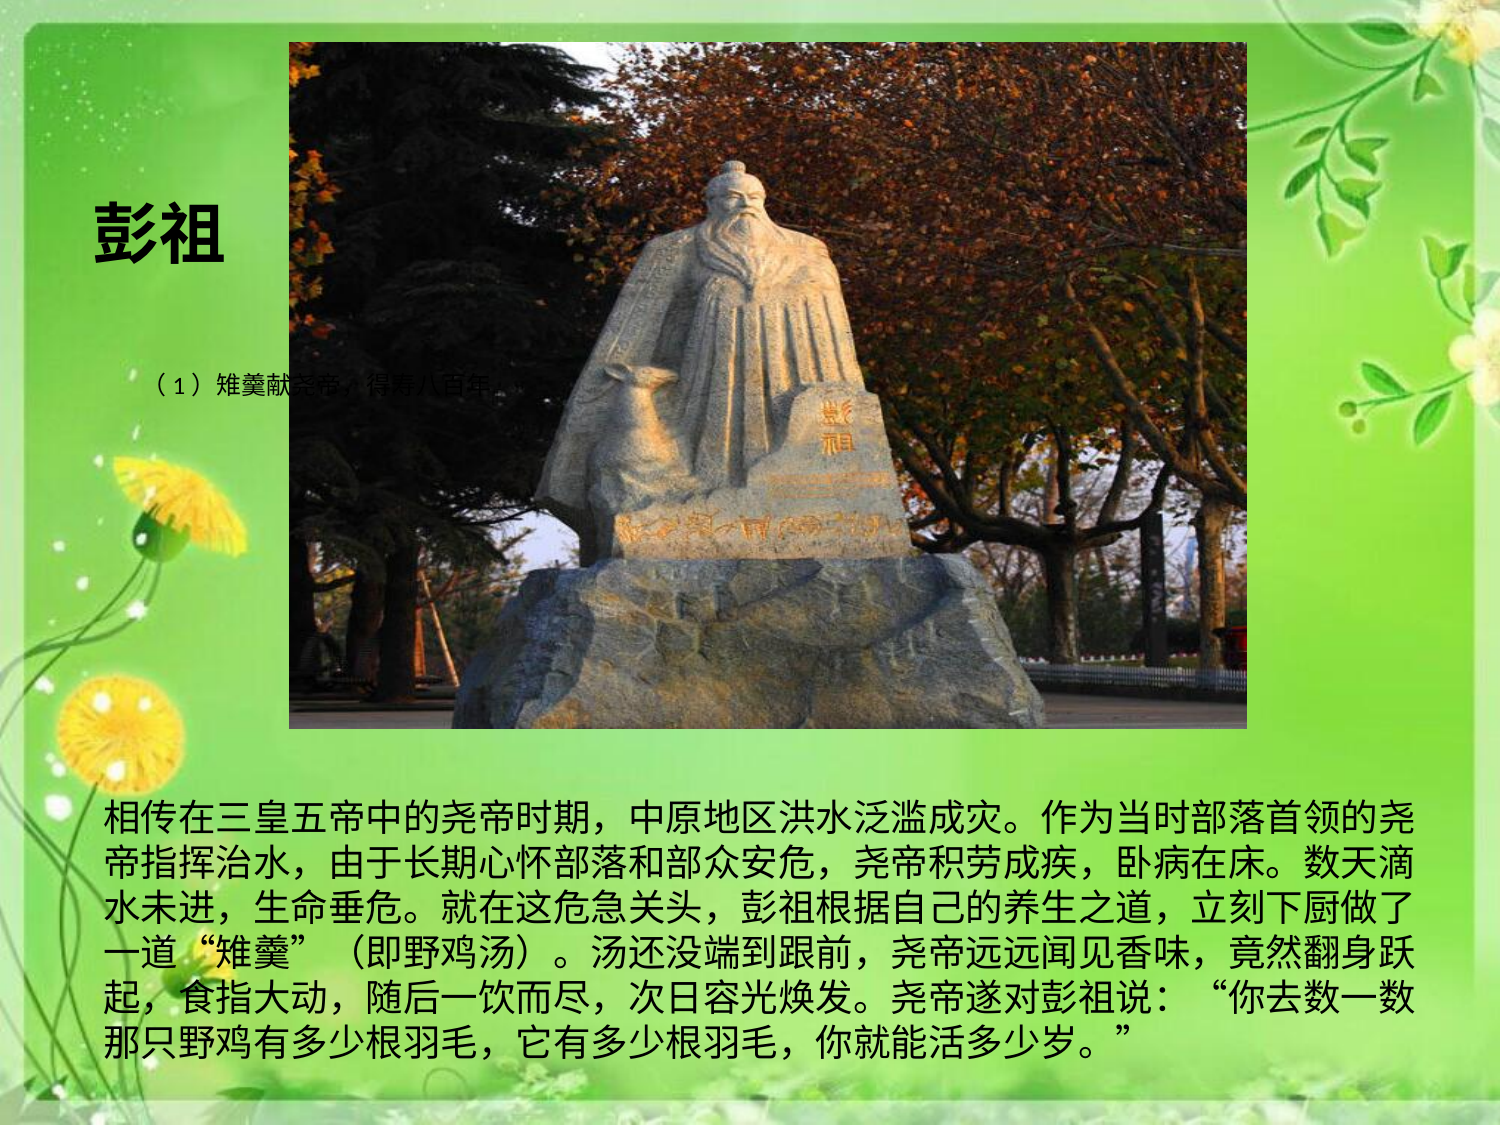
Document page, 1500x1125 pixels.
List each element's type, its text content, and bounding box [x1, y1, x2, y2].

text_box 相传在三皇五帝中的尧帝时期，中原地区洪水泛滥成灾。作为当时部落首领的尧帝指挥治水，由于长期心怀部落和部众安危，尧帝积劳成疾，卧病在床。数天滴水未进，生命垂危。就在这危急关头，彭祖根据自己的养生之道，立刻下厨做了一道“雉羹”（即野鸡汤）。汤还没端到跟前，尧帝远远闻见香味，竟然翻身跃起，食指大动，随后一饮而尽，次日容光焕发。尧帝遂对彭祖说：“你去数一数那只野鸡有多少根羽毛，它有多少根羽毛，你就能活多少岁。” [88, 786, 1447, 1072]
text_box 彭祖 [77, 184, 242, 280]
text_box （1）雉羹献尧帝，得寿八百年 [76, 361, 283, 407]
picture [0, 0, 1500, 1125]
